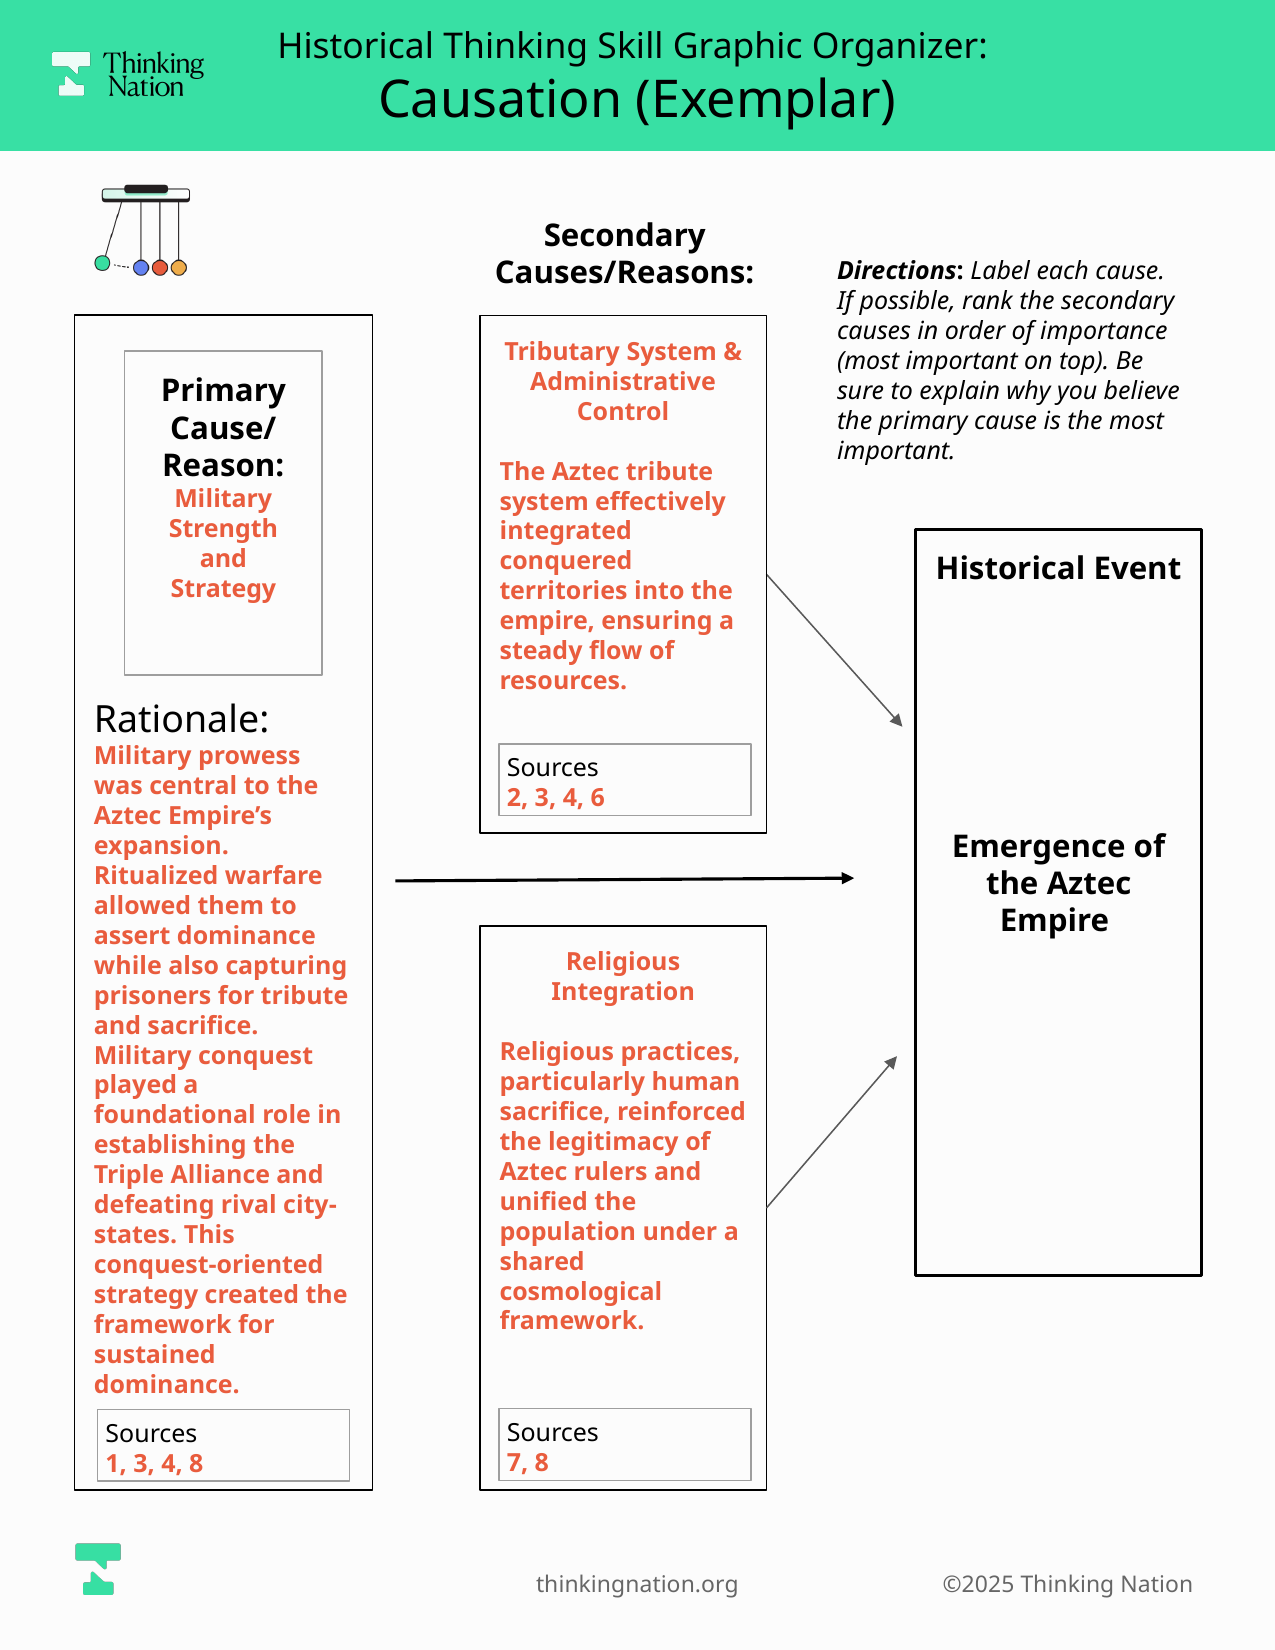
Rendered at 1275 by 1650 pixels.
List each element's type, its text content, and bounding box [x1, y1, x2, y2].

picture [62, 1533, 134, 1605]
text_box Rationale: Military prowess was central to the Aztec Empire’s expansion. Ritualized warfare allowed them to assert dominance while also capturing prisoners for tribute and sacrifice. Military conquest played a foundational role in establishing the Triple Alliance and defeating rival city-states​. This conquest-oriented strategy created the framework for sustained dominance. [74, 315, 373, 1490]
text_box thinkingnation.org [486, 1553, 789, 1605]
text_box Historical Thinking Skill Graphic Organizer: Causation (Exemplar) [0, 0, 1275, 151]
picture [35, 37, 210, 110]
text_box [395, 877, 855, 882]
text_box ©2025 Thinking Nation [907, 1553, 1210, 1605]
picture [74, 162, 210, 298]
text_box Historical Event Emergence of the Aztec Empire [915, 529, 1202, 1276]
text_box Sources 7, 8 [498, 1408, 751, 1481]
text_box Sources 1, 3, 4, 8 [97, 1409, 350, 1482]
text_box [766, 573, 903, 727]
text_box Secondary Causes/Reasons: [471, 195, 778, 300]
text_box Tributary System & Administrative Control The Aztec tribute system effectively integrated conquered territories into the empire, ensuring a steady flow of resources. [480, 315, 767, 833]
text_box Primary Cause/ Reason: Military Strength and Strategy [124, 350, 323, 676]
text_box Sources 2, 3, 4, 6 [498, 743, 751, 816]
text_box Directions: Label each cause. If possible, rank the secondary causes in order of importance (most important on top). Be sure to explain why you believe the primary cause is the most important. [817, 222, 1201, 496]
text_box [766, 1055, 898, 1209]
text_box Religious Integration Religious practices, particularly human sacrifice, reinforced the legitimacy of Aztec rulers and unified the population under a shared cosmological framework. [480, 926, 767, 1490]
